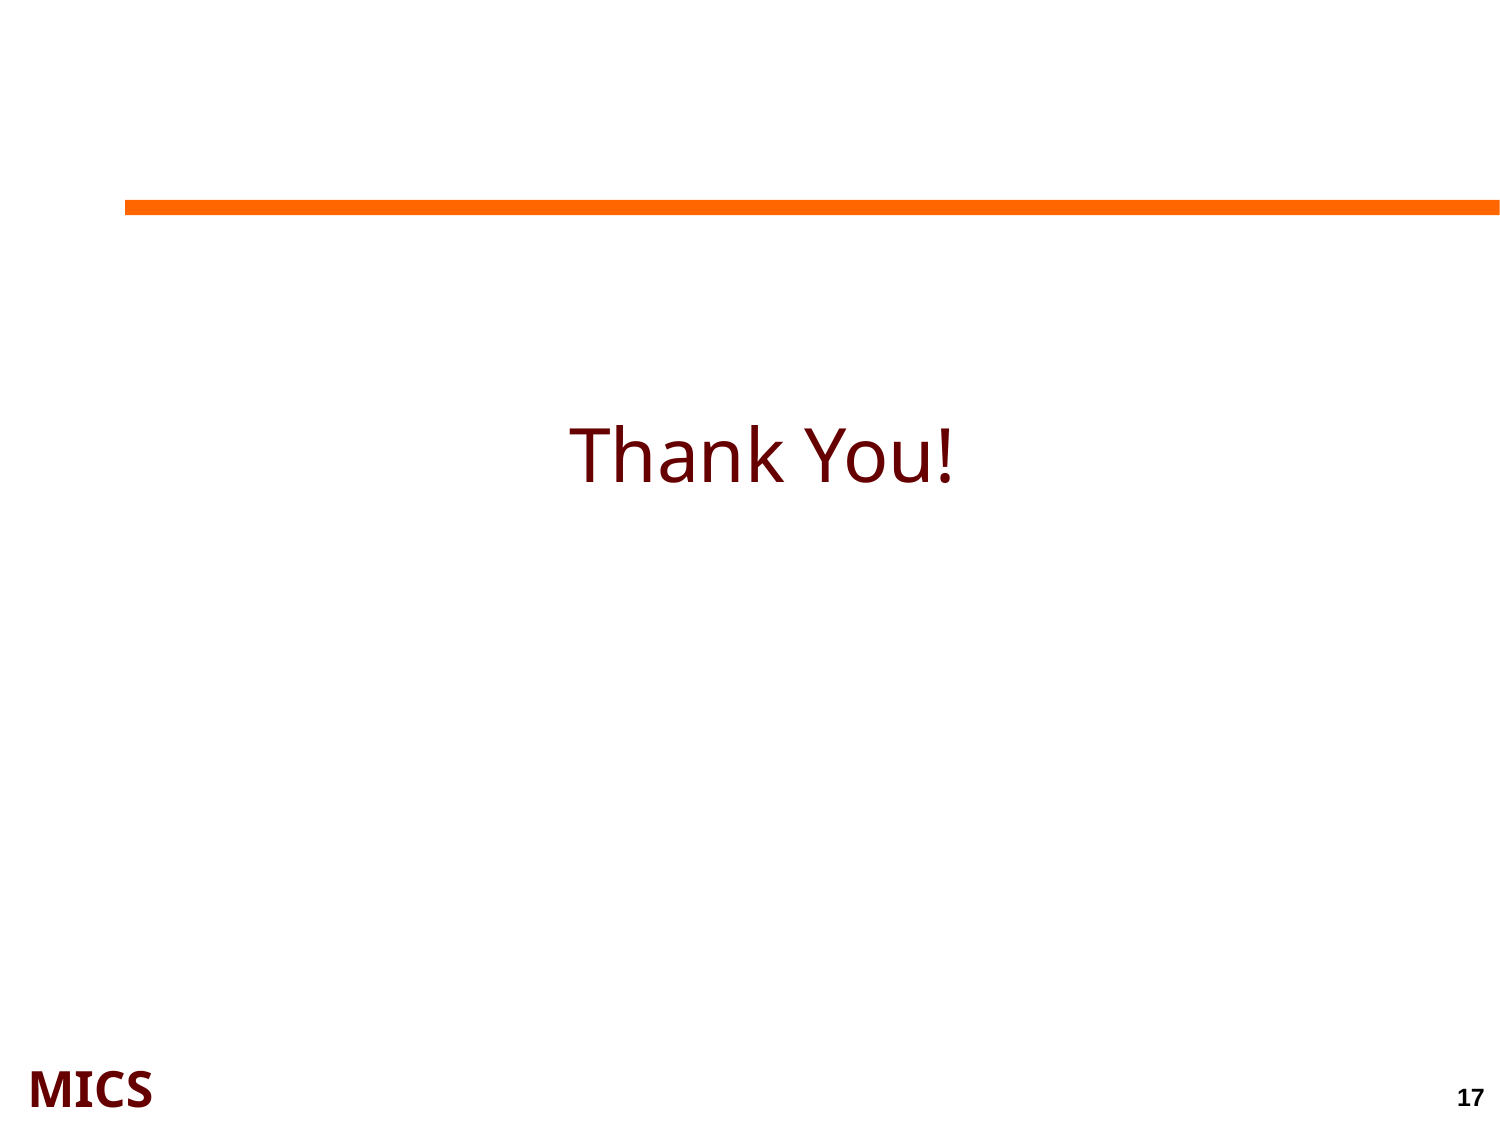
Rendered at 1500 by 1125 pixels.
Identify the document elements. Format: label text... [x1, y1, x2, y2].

slide_number 17 [1425, 1067, 1500, 1125]
text_box Thank You! [124, 399, 1400, 588]
